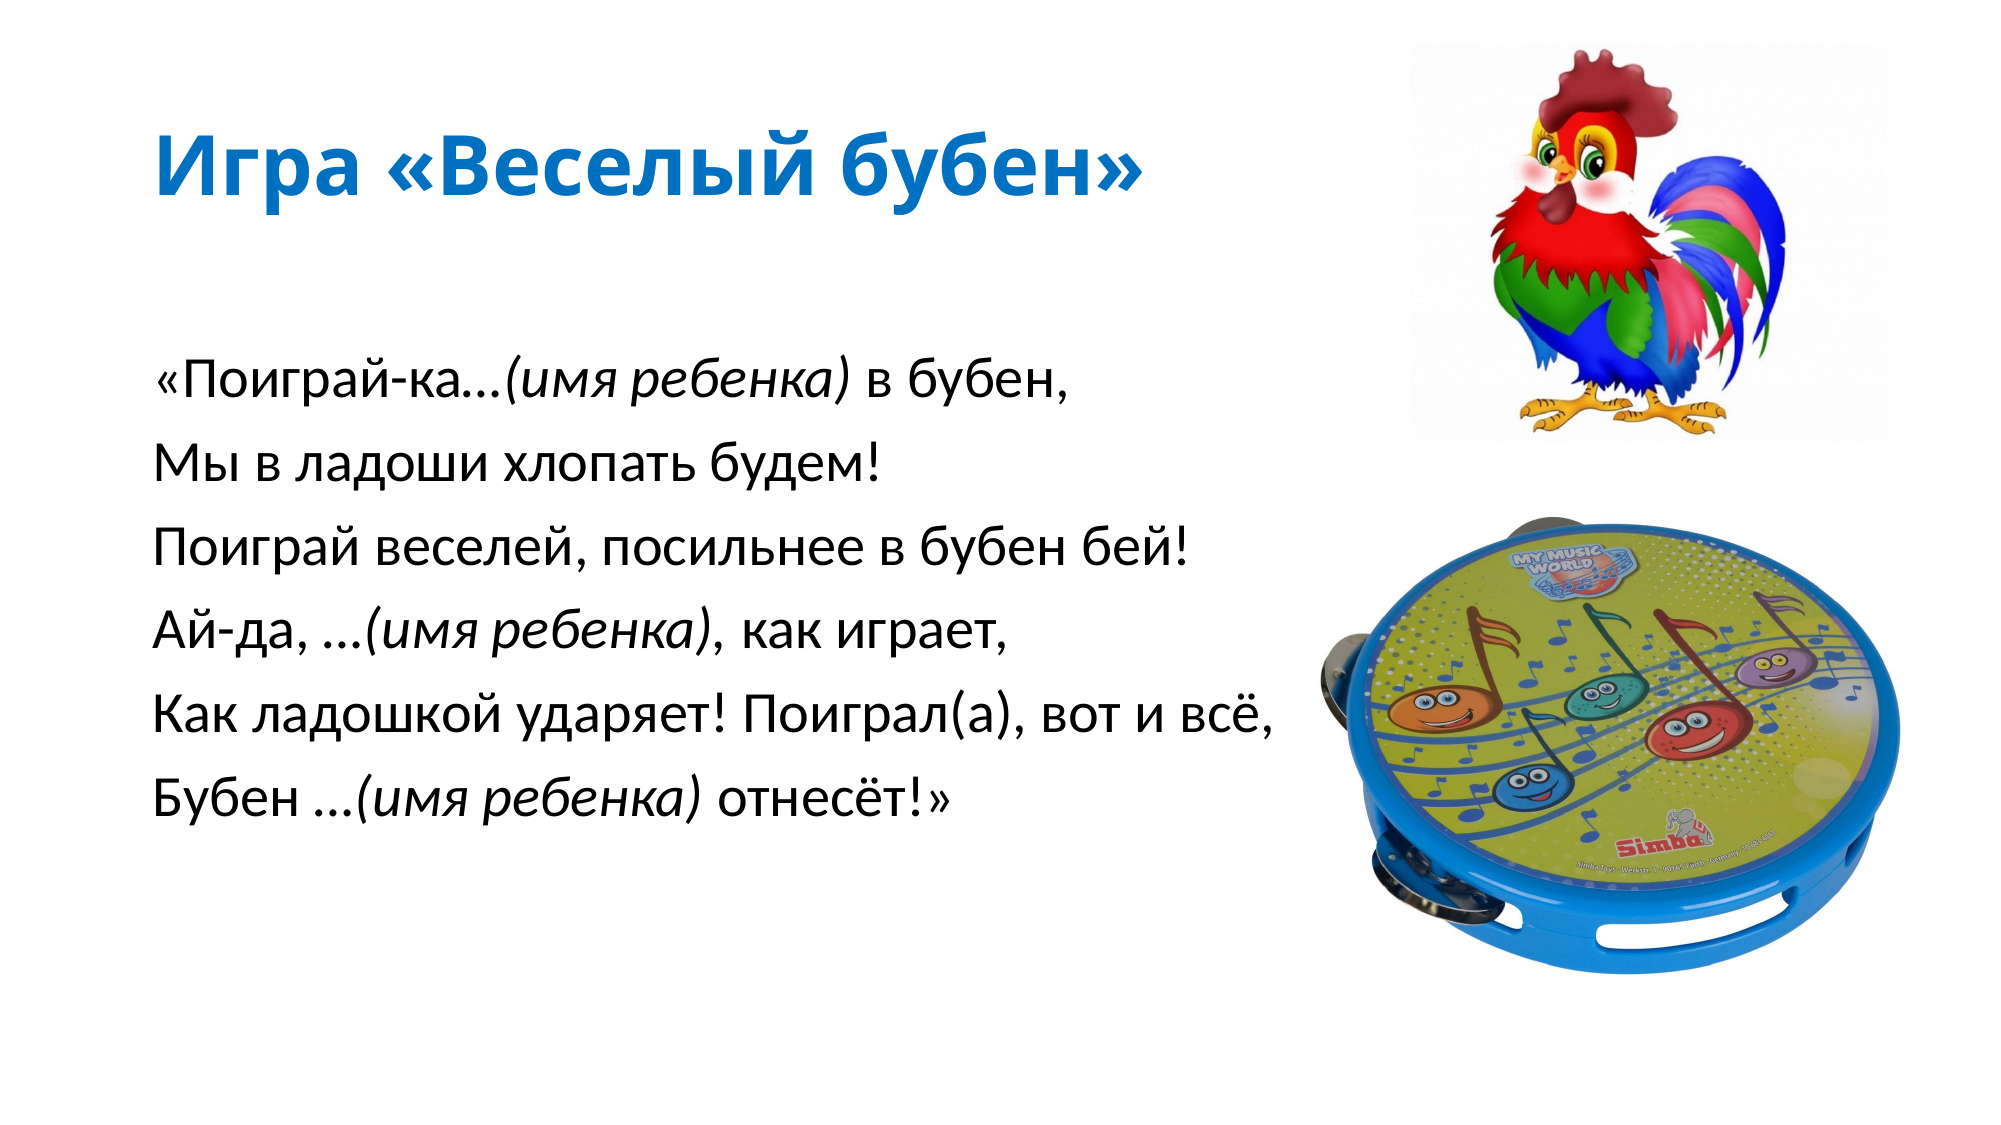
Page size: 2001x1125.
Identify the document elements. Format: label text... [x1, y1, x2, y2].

list «Поиграй-ка…(имя ребенка) в бубен, Мы в ладоши хлопать будем! Поиграй веселей, посильнее в бубен бей! Ай-да, …(имя ребенка), как играет, Как ладошкой ударяет! Поиграл(а), вот и всё, Бубен …(имя ребенка) отнесёт!» [137, 339, 1410, 894]
title Игра «Веселый бубен» [50, 59, 1271, 278]
picture [1308, 43, 1912, 1040]
